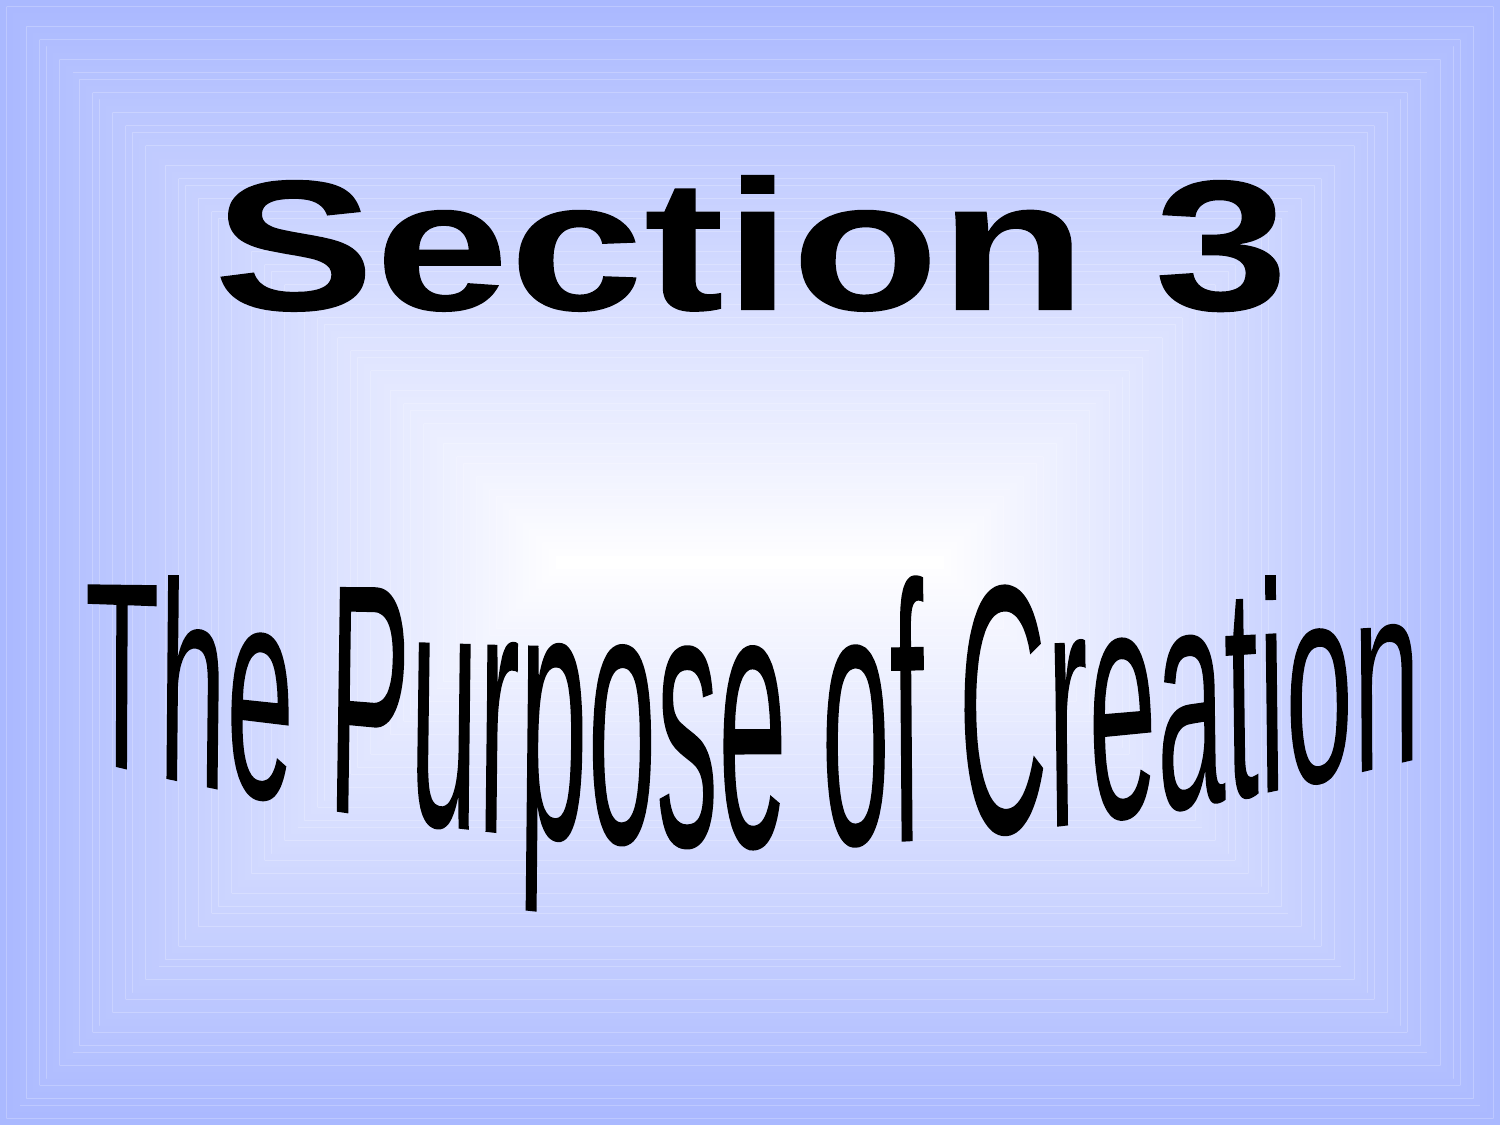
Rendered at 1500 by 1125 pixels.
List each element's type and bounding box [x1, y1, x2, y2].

text_box [88, 585, 99, 604]
text_box [1401, 628, 1412, 762]
